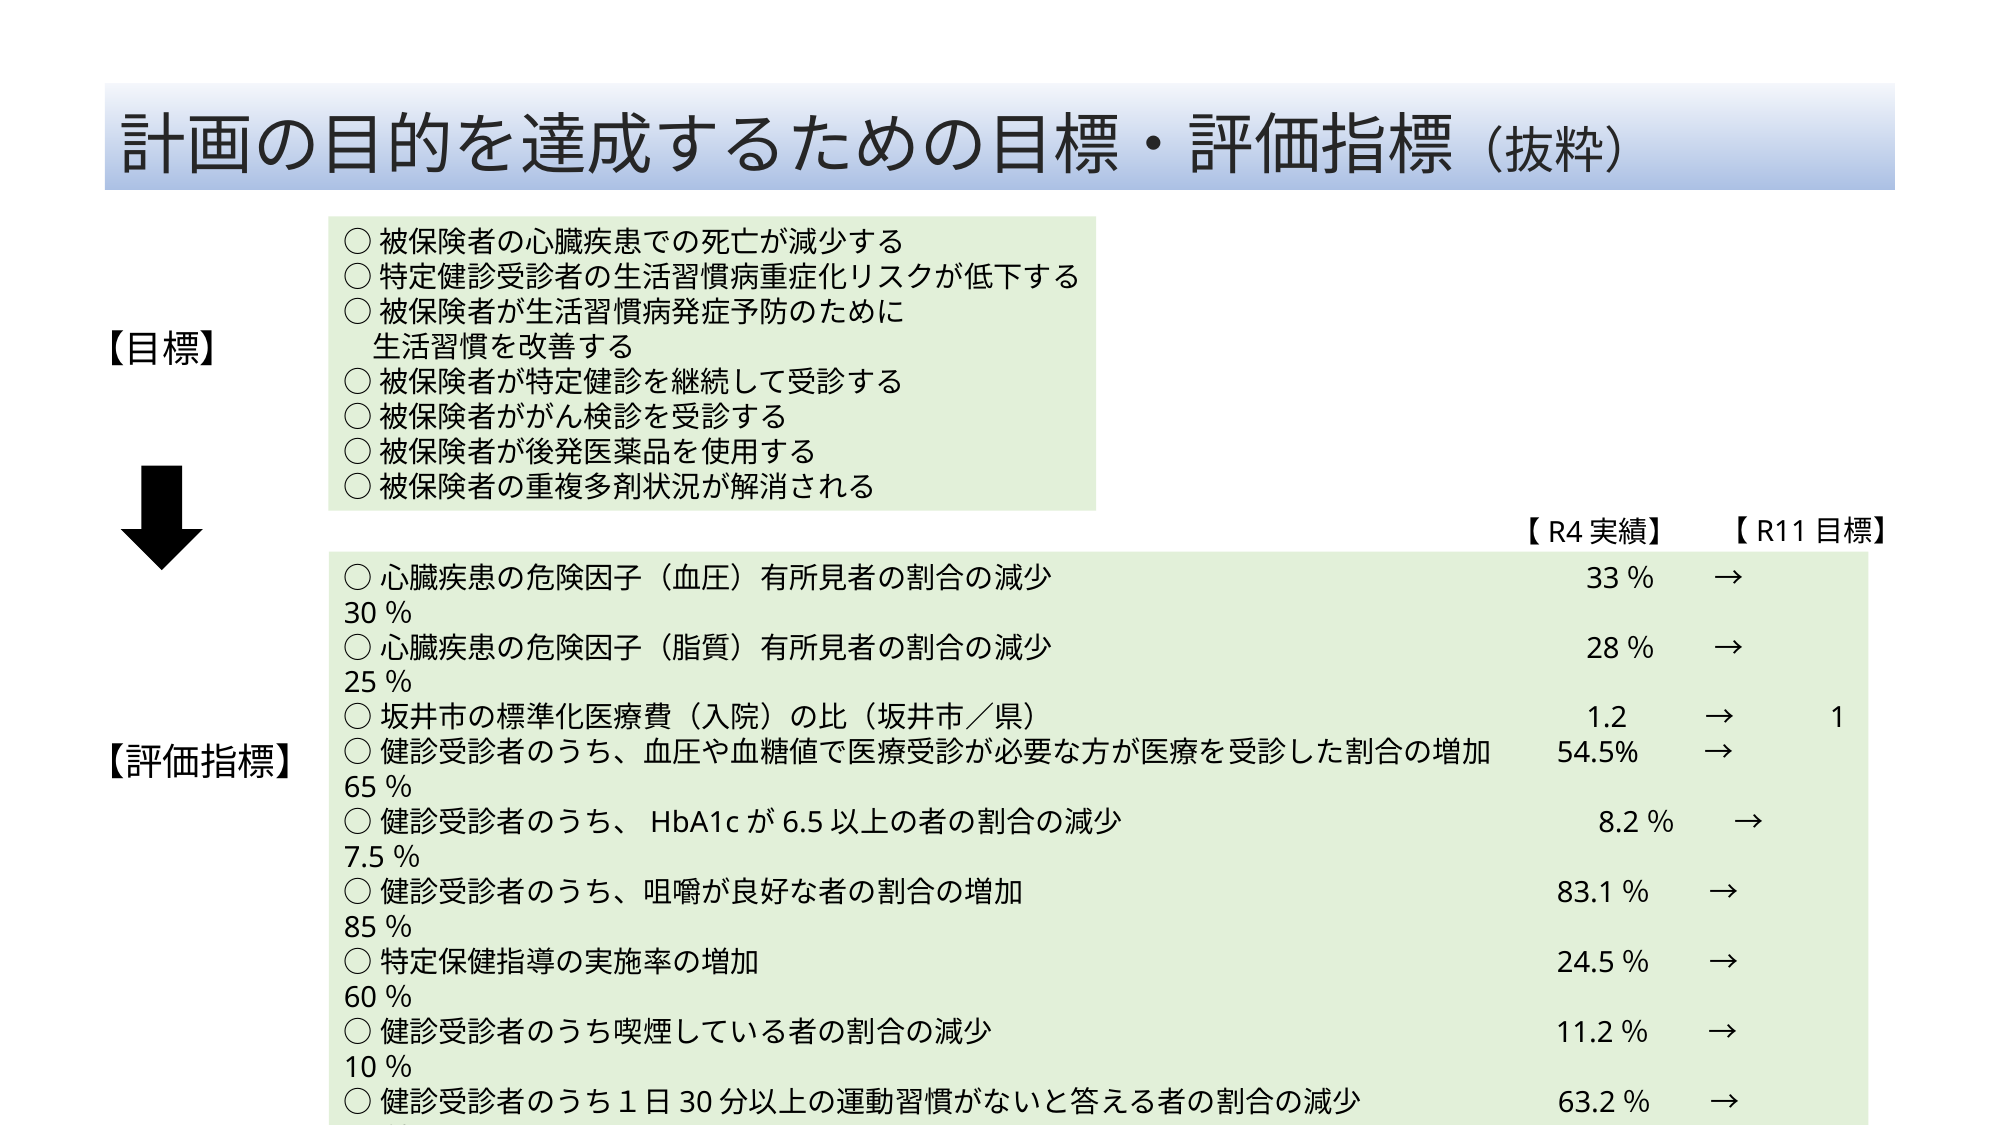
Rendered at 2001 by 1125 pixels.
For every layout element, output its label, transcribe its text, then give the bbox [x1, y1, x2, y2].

text_box [120, 465, 203, 571]
text_box 【R4実績】 [1496, 505, 1693, 556]
text_box ○心臓疾患の危険因子（血圧）有所見者の割合の減少 33％ → 30％ ○心臓疾患の危険因子（脂質）有所見者の割合の減少 28％ → 25％ ○坂井市の標準化医療費（入院）の比（坂井市／県） 1.2 → 1 ○健診受診者のうち、血圧や血糖値で医療受診が必要な方が医療を受診した割合の増加 54.5% → 65％ ○健診受診者のうち、HbA1cが6.5以上の者の割合の減少 8.2％ → 7.5％ ○健診受診者のうち、咀嚼が良好な者の割合の増加 83.1％ → 85％ ○特定保健指導の実施率の増加 24.5％ → 60％ ○健診受診者のうち喫煙している者の割合の減少 11.2％ → 10％ ○健診受診者のうち１日30分以上の運動習慣がないと答える者の割合の減少 63.2％ → 57％ ○２年連続受診者の割合の増加 59.6％ → 80％ ○特定健診受診率の増加 30.3％ → 60％○後発医薬品の使用割合 81.4％ → 82％ ○重複多剤状況の改善（取り組み後の受診行動改善率） 0％ → 10％ [328, 551, 1869, 1125]
text_box ○被保険者の心臓疾患での死亡が減少する ○特定健診受診者の生活習慣病重症化リスクが低下する ○被保険者が生活習慣病発症予防のために 生活習慣を改善する ○被保険者が特定健診を継続して受診する ○被保険者ががん検診を受診する ○被保険者が後発医薬品を使用する ○被保険者の重複多剤状況が解消される [328, 216, 1097, 511]
text_box 計画の目的を達成するための目標・評価指標（抜粋） [104, 83, 1895, 190]
text_box 【目標】 [72, 317, 253, 377]
text_box 【R11目標】 [1705, 504, 1918, 555]
text_box 【評価指標】 [72, 730, 328, 791]
